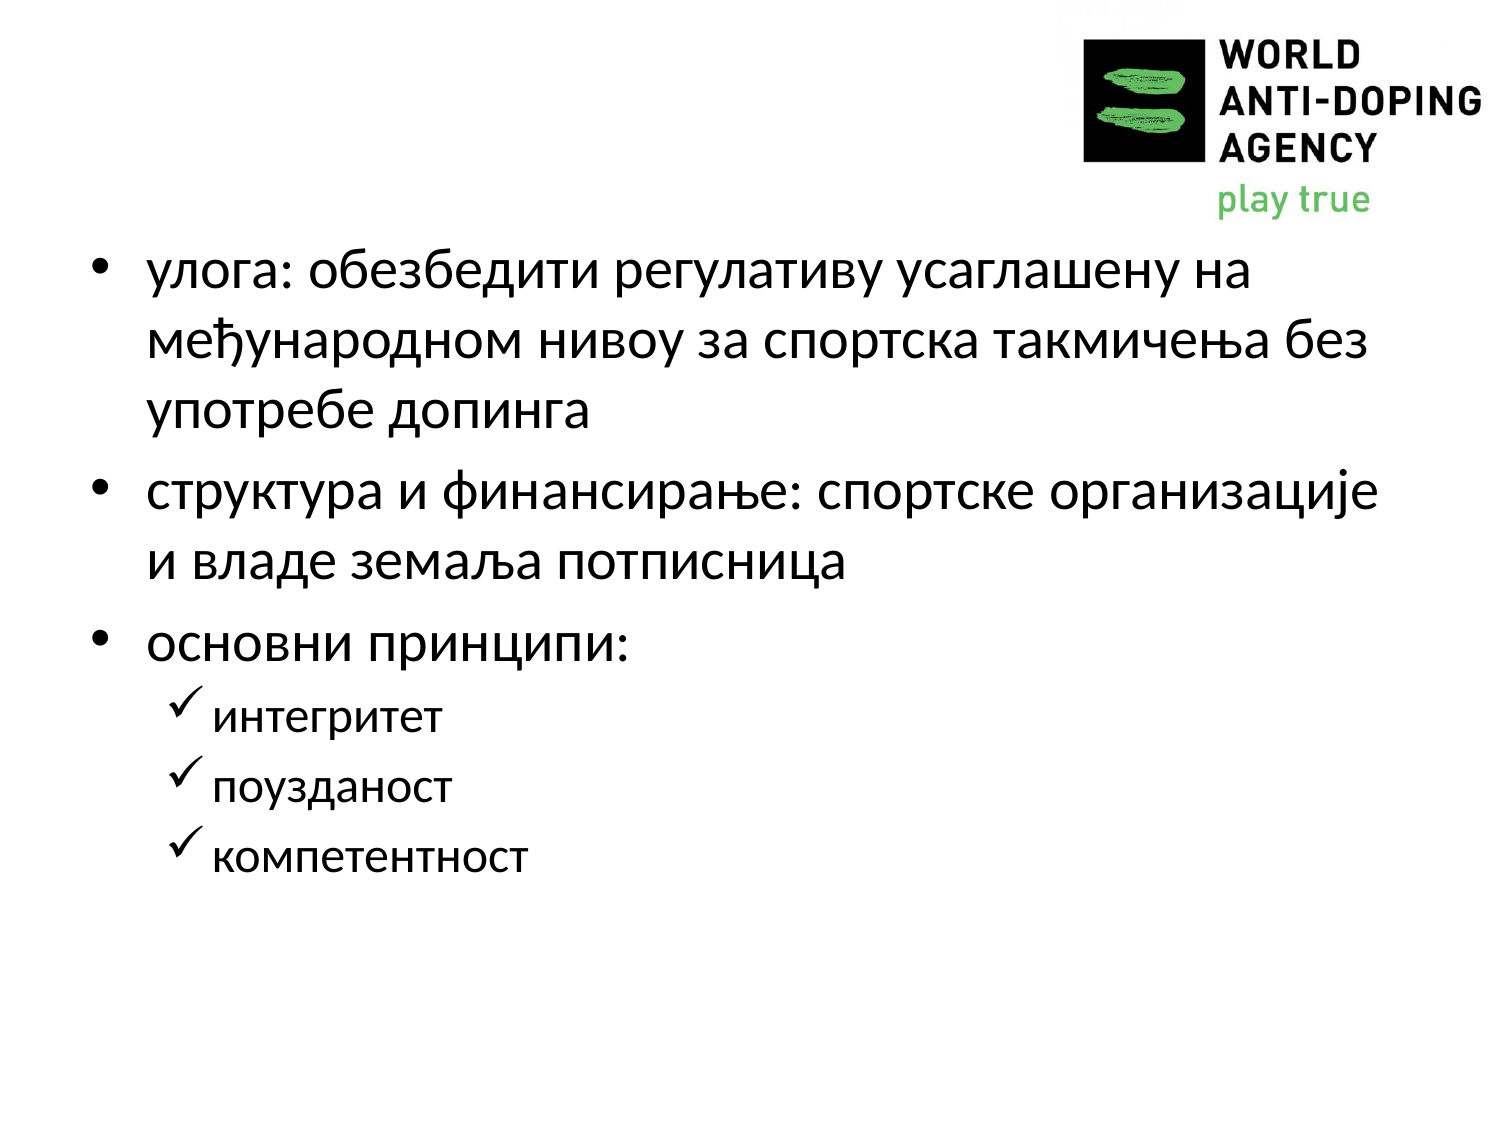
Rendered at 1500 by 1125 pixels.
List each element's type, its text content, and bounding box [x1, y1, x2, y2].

list улога: обезбедити регулативу усаглашену на међународном нивоу за спортска такмичења без употребе допинга структура и финансирање: спортске организације и владе земаља потписница основни принципи: интегритет поузданост компетентност [75, 222, 1425, 966]
picture [1056, 0, 1500, 244]
